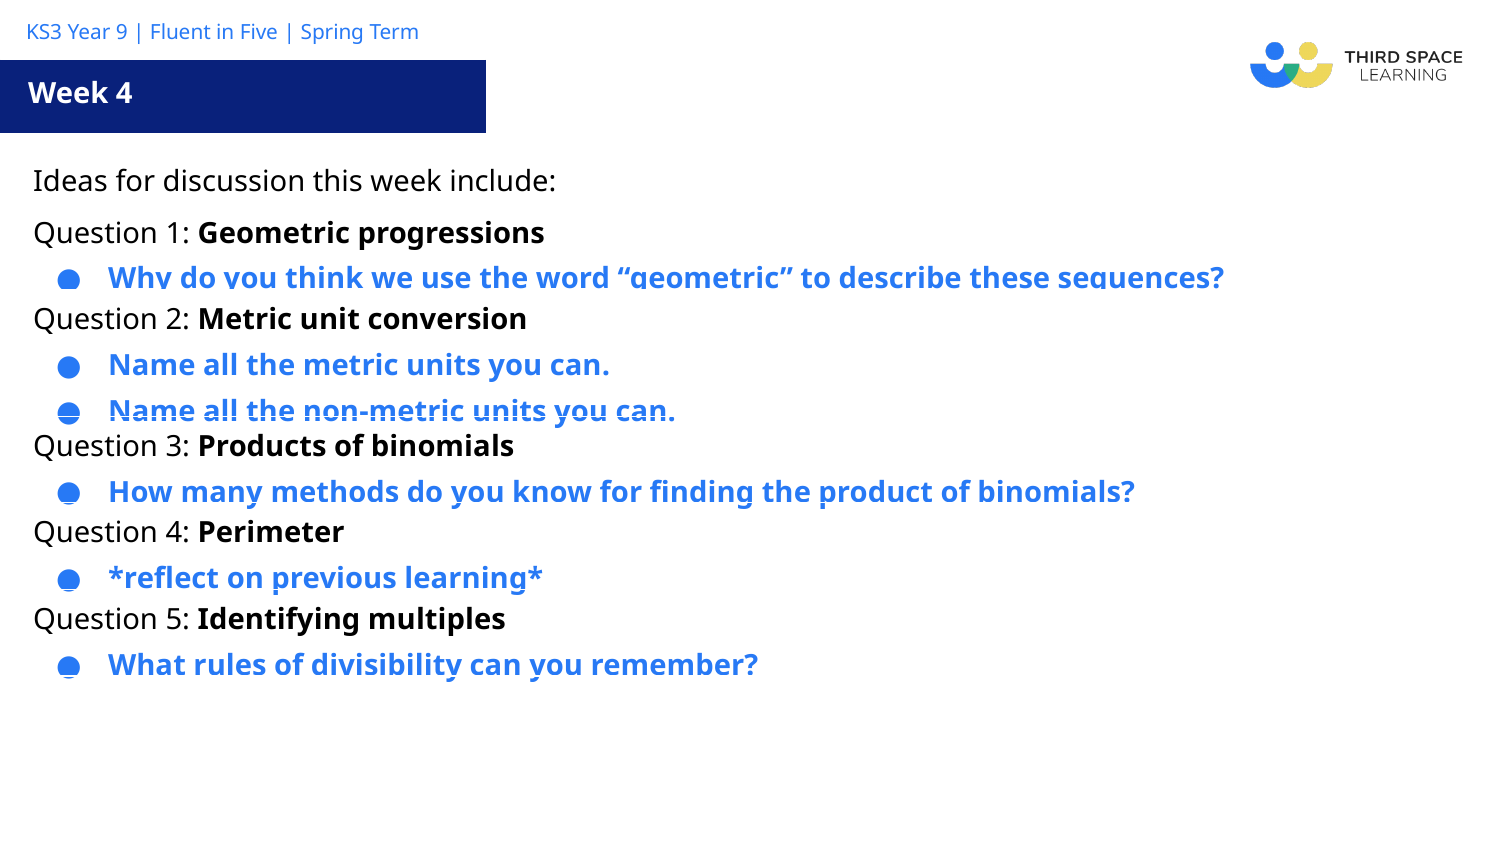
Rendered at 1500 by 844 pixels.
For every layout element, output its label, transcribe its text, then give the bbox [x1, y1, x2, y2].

table_header Ideas for discussion this week include: [29, 137, 1480, 202]
text_box Week 4 [13, 59, 383, 125]
table_cell Question 5: Identifying multiples What rules of divisibility can you remember? [29, 590, 1480, 675]
table_cell Question 3: Products of binomials How many methods do you know for finding the product of binomials? [29, 417, 1480, 502]
table_cell Question 4: Perimeter *reflect on previous learning* [29, 503, 1480, 589]
table_cell Question 1: Geometric progressions Why do you think we use the word “geometric” to describe these sequences? [29, 204, 1480, 289]
table_cell Question 2: Metric unit conversion Name all the metric units you can. Name all the non-metric units you can. [29, 290, 1480, 416]
picture [1250, 33, 1465, 99]
